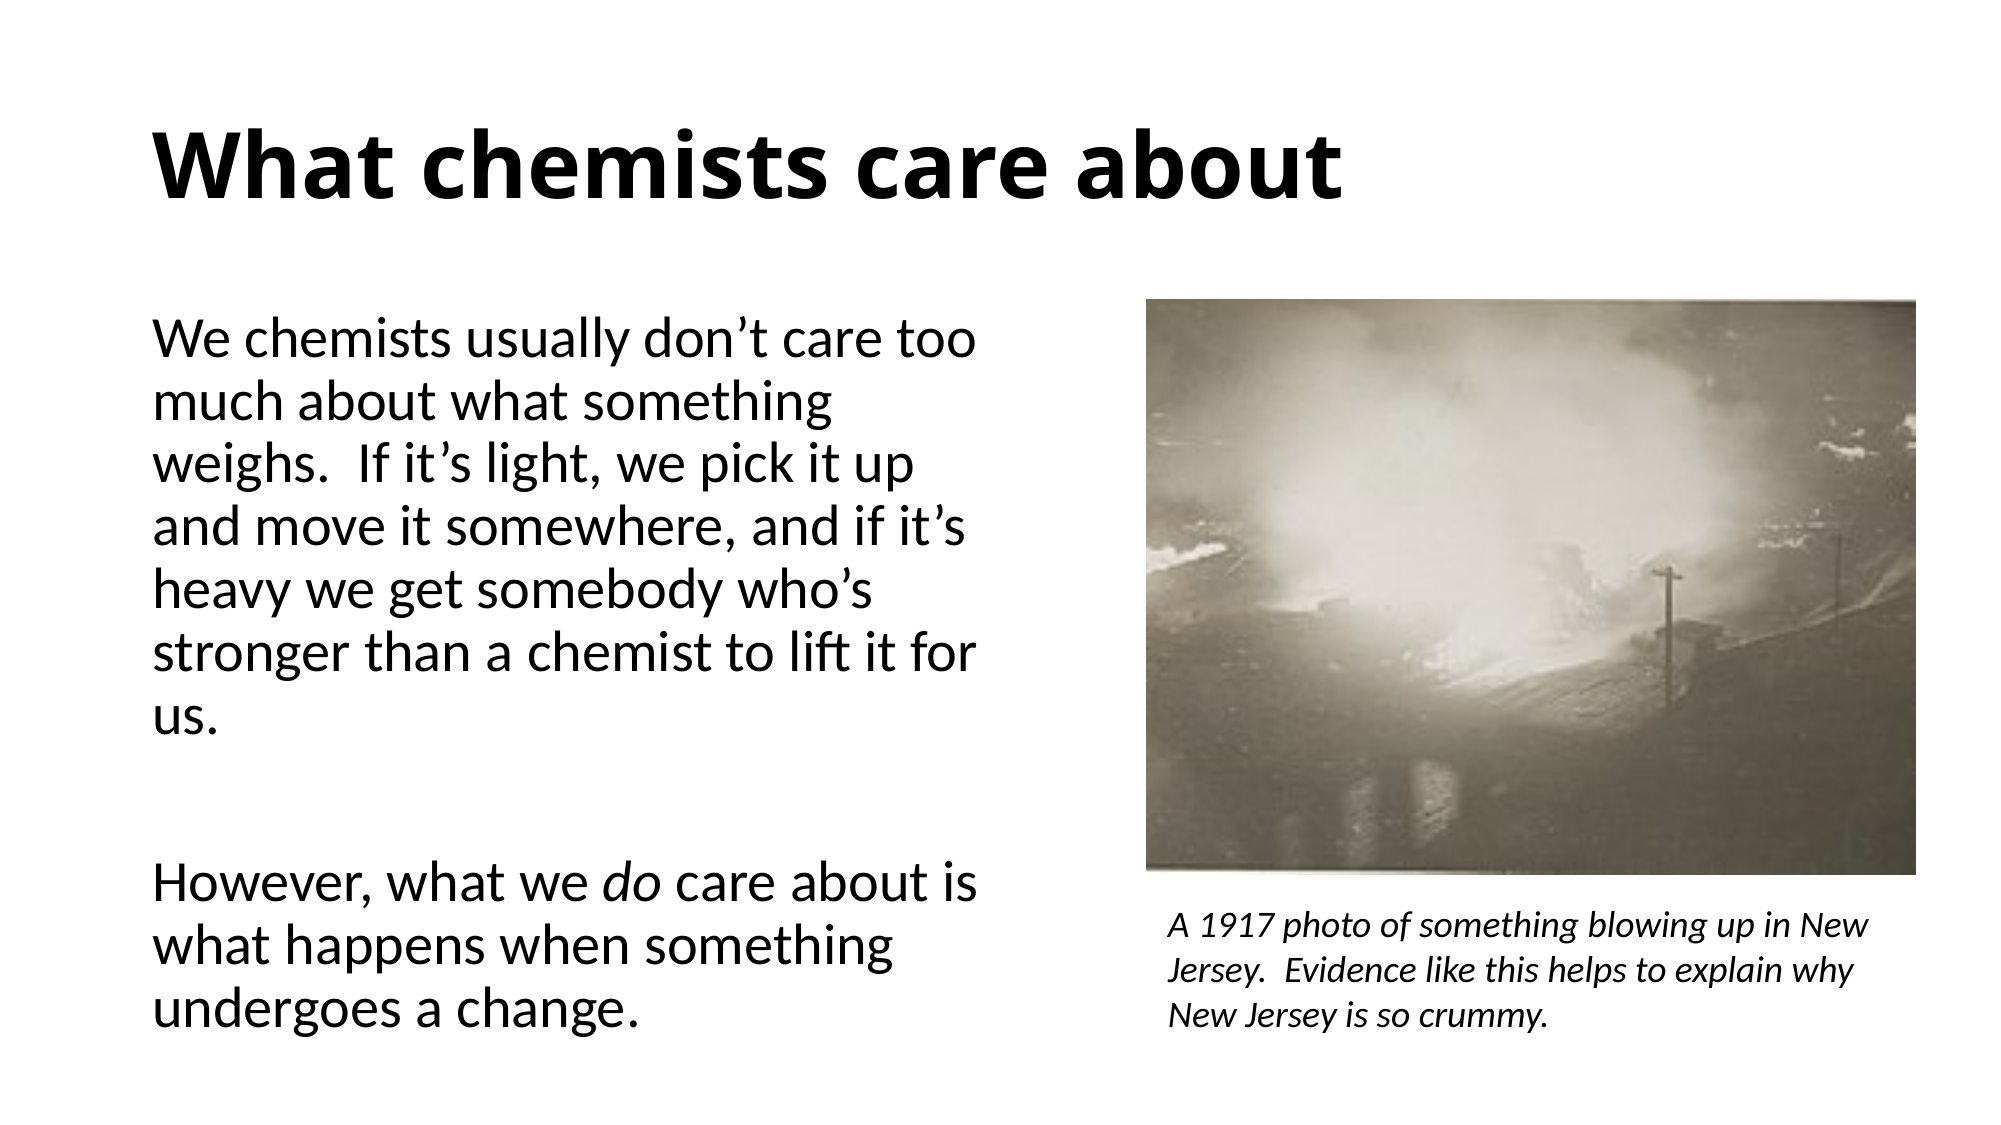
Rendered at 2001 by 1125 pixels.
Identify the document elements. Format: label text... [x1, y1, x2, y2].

text_box A 1917 photo of something blowing up in New Jersey. Evidence like this helps to explain why New Jersey is so crummy. [1153, 892, 1918, 1043]
picture [1146, 299, 1916, 875]
list We chemists usually don’t care too much about what something weighs. If it’s light, we pick it up and move it somewhere, and if it’s heavy we get somebody who’s stronger than a chemist to lift it for us. However, what we do care about is what happens when something undergoes a change. [137, 299, 1000, 1125]
title What chemists care about [137, 59, 1863, 278]
